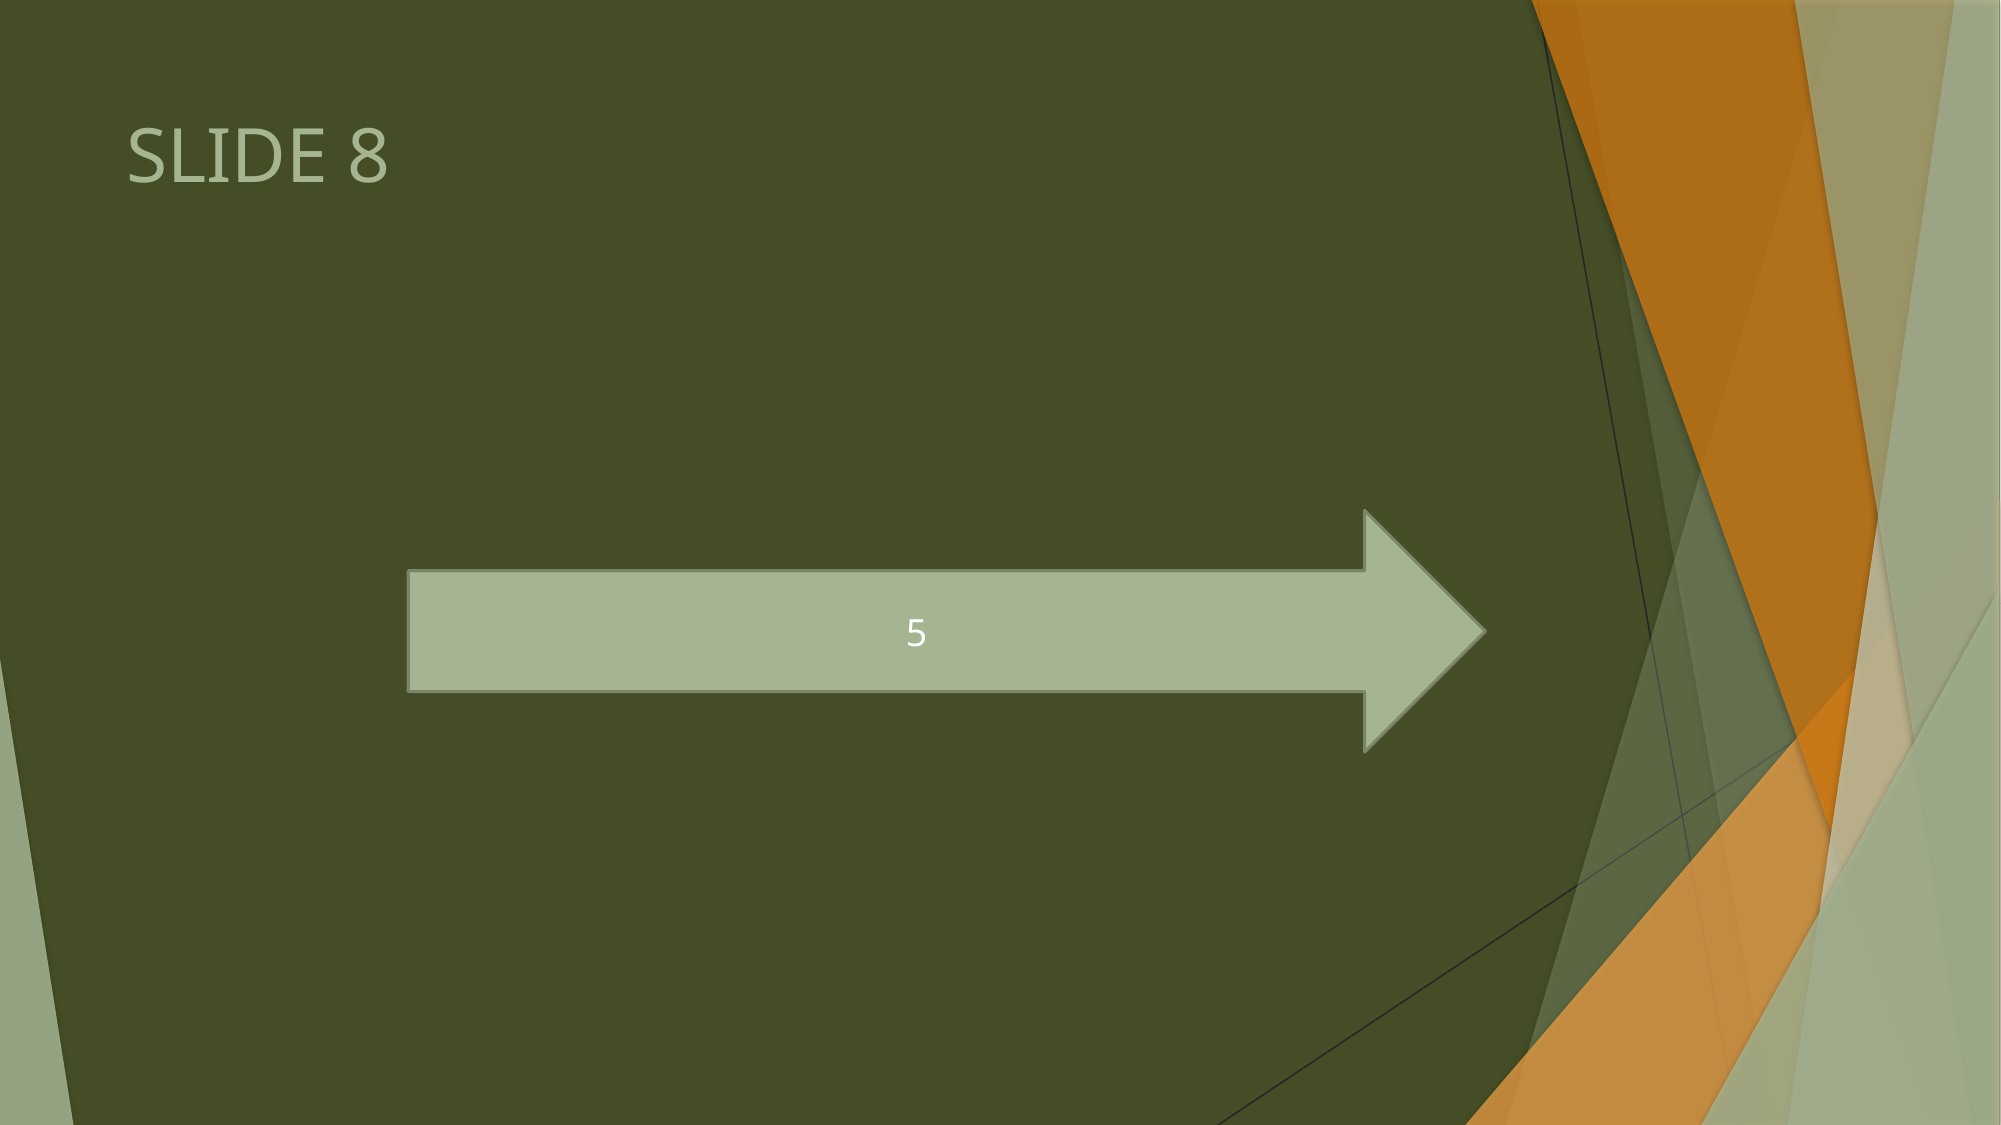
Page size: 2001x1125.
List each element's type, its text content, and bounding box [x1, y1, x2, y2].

text_box 5 [406, 508, 1487, 754]
title SLIDE 8 [111, 99, 1522, 317]
